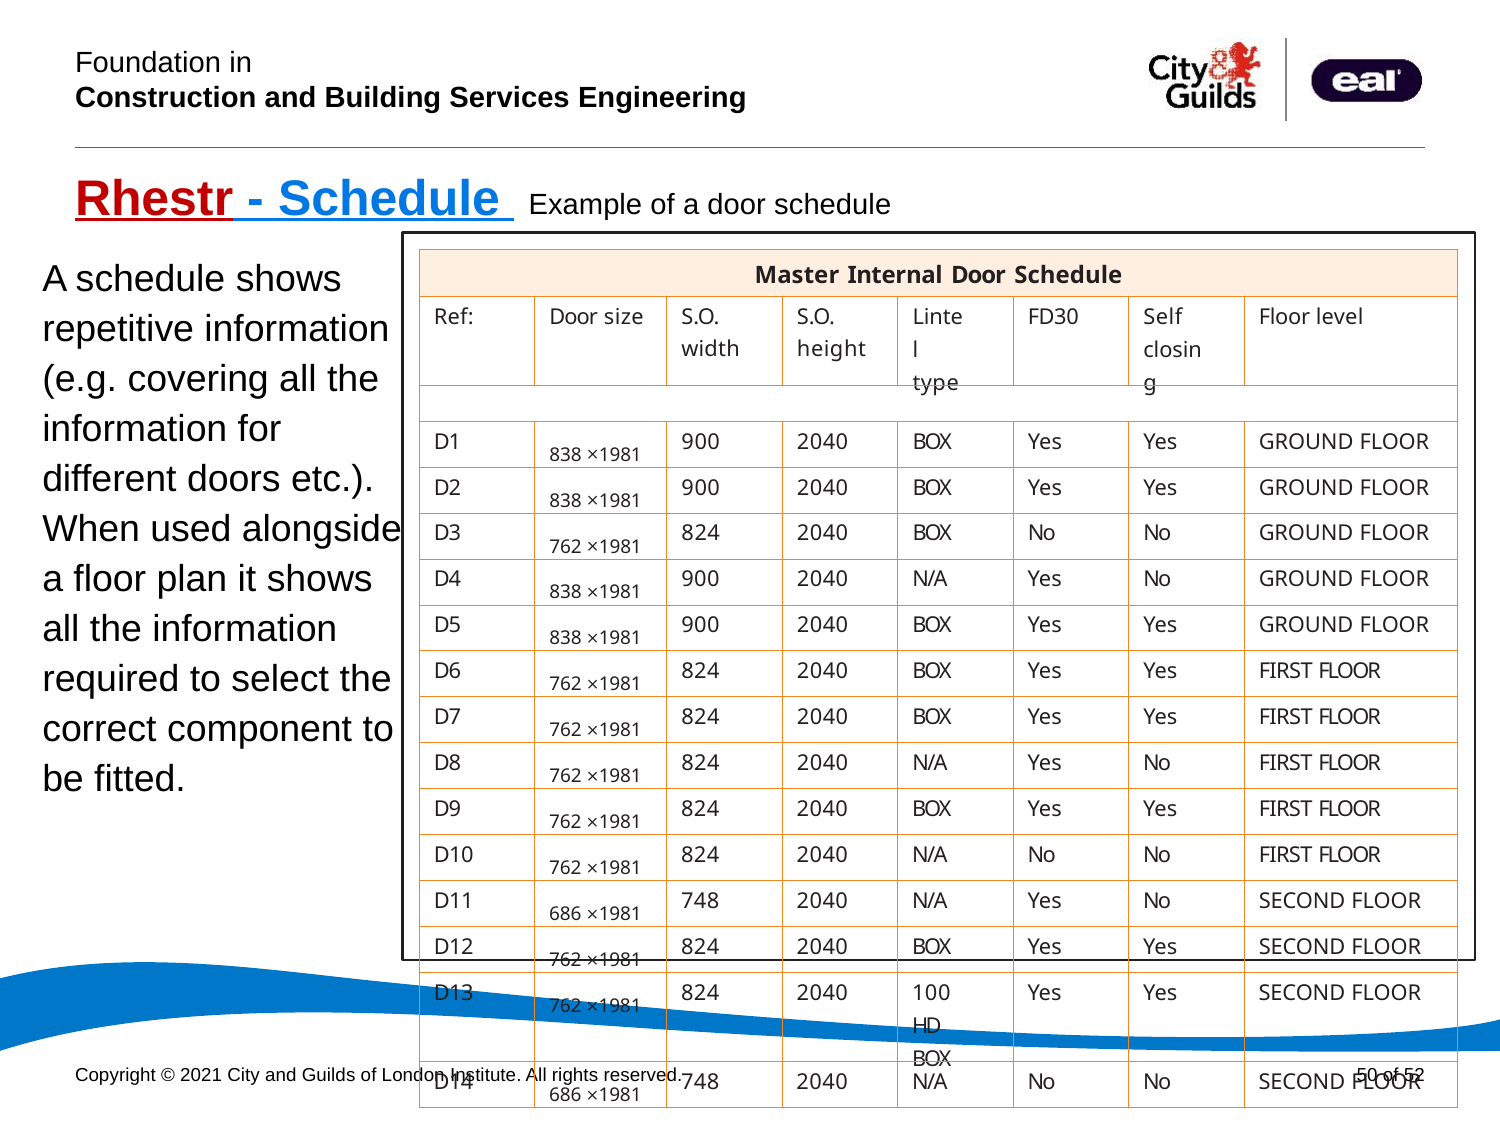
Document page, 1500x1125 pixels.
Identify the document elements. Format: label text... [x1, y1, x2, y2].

table_cell BOX [898, 651, 1013, 696]
table_cell Door size [535, 297, 666, 385]
table_cell D9 [420, 789, 534, 834]
table_cell 2040 [783, 422, 897, 467]
table_cell D12 [420, 927, 534, 972]
table_cell Yes [1014, 973, 1128, 1061]
table_cell 2040 [783, 1062, 897, 1107]
table_cell N/A [898, 560, 1013, 605]
table_cell Ref: [420, 297, 534, 385]
table_cell 2040 [783, 468, 897, 513]
table_cell GROUND FLOOR [1245, 514, 1457, 559]
table_cell 762 ×1981 [535, 927, 666, 972]
list A schedule shows repetitive information (e.g. covering all the information for different doors etc.). When used alongside a floor plan it shows all the information required to select the correct component to be fitted. [42, 248, 402, 811]
table_cell 2040 [783, 835, 897, 880]
table_cell Self closing [1129, 297, 1244, 385]
table_cell 824 [667, 514, 782, 559]
table_cell 900 [667, 468, 782, 513]
table_cell No [1014, 835, 1128, 880]
table_cell FIRST FLOOR [1245, 789, 1457, 834]
table_cell D14 [420, 1062, 534, 1107]
table_cell 686 ×1981 [535, 1062, 666, 1107]
table_cell Yes [1129, 651, 1244, 696]
table_cell Yes [1129, 789, 1244, 834]
table_cell BOX [898, 789, 1013, 834]
table_cell FIRST FLOOR [1245, 835, 1457, 880]
table_cell 762 ×1981 [535, 743, 666, 788]
table_cell 2040 [783, 881, 897, 926]
table_cell 838 ×1981 [535, 422, 666, 467]
table_cell 762 ×1981 [535, 835, 666, 880]
table_cell 824 [667, 973, 782, 1061]
table_cell 2040 [783, 789, 897, 834]
table_cell D13 [420, 973, 534, 1061]
table_cell 100 HD BOX [898, 973, 1013, 1061]
table_cell GROUND FLOOR [1245, 606, 1457, 650]
title Rhestr - Schedule [74, 165, 1426, 229]
table_cell Yes [1014, 422, 1128, 467]
table_cell No [1014, 514, 1128, 559]
table_cell 2040 [783, 927, 897, 972]
table_cell FD30 [1014, 297, 1128, 385]
table_cell 838 ×1981 [535, 560, 666, 605]
table_cell Yes [1014, 468, 1128, 513]
table_cell Yes [1014, 606, 1128, 650]
table_cell Yes [1014, 927, 1128, 972]
table_cell 762 ×1981 [535, 789, 666, 834]
table_cell Floor level [1245, 297, 1457, 385]
table_cell D2 [420, 468, 534, 513]
table_cell D1 [420, 422, 534, 467]
table_cell 2040 [783, 651, 897, 696]
table_cell SECOND FLOOR [1245, 973, 1457, 1061]
table_cell SECOND FLOOR [1245, 881, 1457, 926]
table_cell 2040 [783, 514, 897, 559]
table_cell 824 [667, 697, 782, 742]
table_cell No [1129, 560, 1244, 605]
table_cell 2040 [783, 606, 897, 650]
table_cell D7 [420, 697, 534, 742]
table_cell D4 [420, 560, 534, 605]
table_cell 824 [667, 743, 782, 788]
table_cell 748 [667, 1062, 782, 1107]
table_cell 838 ×1981 [535, 606, 666, 650]
table_cell SECOND FLOOR [1245, 1062, 1457, 1107]
table_cell Yes [1014, 881, 1128, 926]
table_cell Yes [1014, 789, 1128, 834]
table_cell D6 [420, 651, 534, 696]
table_cell 748 [667, 881, 782, 926]
table_header Master Internal Door Schedule [420, 250, 1457, 296]
table_cell 824 [667, 835, 782, 880]
table_cell GROUND FLOOR [1245, 422, 1457, 467]
table_cell N/A [898, 835, 1013, 880]
table_cell No [1129, 881, 1244, 926]
table_cell Yes [1129, 468, 1244, 513]
table_cell BOX [898, 927, 1013, 972]
table_cell D10 [420, 835, 534, 880]
table_cell 824 [667, 651, 782, 696]
table_cell [420, 386, 1457, 421]
table_cell 900 [667, 606, 782, 650]
table_cell Yes [1129, 697, 1244, 742]
table_cell 900 [667, 560, 782, 605]
table_cell No [1129, 835, 1244, 880]
table_cell D3 [420, 514, 534, 559]
text_box Example of a door schedule [513, 177, 1289, 228]
table_cell N/A [898, 881, 1013, 926]
table_cell 824 [667, 927, 782, 972]
table_cell 2040 [783, 697, 897, 742]
table_cell D5 [420, 606, 534, 650]
table_cell 762 ×1981 [535, 651, 666, 696]
table_cell No [1129, 1062, 1244, 1107]
table_cell S.O. height [783, 297, 897, 385]
table_cell Yes [1014, 743, 1128, 788]
table_cell Yes [1014, 697, 1128, 742]
table_cell 2040 [783, 743, 897, 788]
table_cell 824 [667, 789, 782, 834]
table_cell Yes [1129, 973, 1244, 1061]
table_cell S.O. width [667, 297, 782, 385]
table_cell No [1129, 514, 1244, 559]
table_cell BOX [898, 468, 1013, 513]
table_cell Yes [1129, 927, 1244, 972]
table_cell 762 ×1981 [535, 697, 666, 742]
table_cell No [1129, 743, 1244, 788]
table_cell Lintel type [898, 297, 1013, 385]
table_cell 686 ×1981 [535, 881, 666, 926]
table_cell FIRST FLOOR [1245, 697, 1457, 742]
table_cell BOX [898, 697, 1013, 742]
table_cell 762 ×1981 [535, 514, 666, 559]
table_cell GROUND FLOOR [1245, 468, 1457, 513]
table_cell N/A [898, 743, 1013, 788]
table_cell Yes [1014, 560, 1128, 605]
table_cell BOX [898, 514, 1013, 559]
table_cell No [1014, 1062, 1128, 1107]
table_cell Yes [1014, 651, 1128, 696]
table_cell SECOND FLOOR [1245, 927, 1457, 972]
text_box [402, 232, 1476, 960]
table_cell FIRST FLOOR [1245, 743, 1457, 788]
table_cell D8 [420, 743, 534, 788]
table_cell 900 [667, 422, 782, 467]
table_cell GROUND FLOOR [1245, 560, 1457, 605]
table_cell 2040 [783, 973, 897, 1061]
table_cell Yes [1129, 422, 1244, 467]
picture [1149, 38, 1422, 121]
table_cell D11 [420, 881, 534, 926]
table_cell FIRST FLOOR [1245, 651, 1457, 696]
table_cell 762 ×1981 [535, 973, 666, 1061]
table_cell Yes [1129, 606, 1244, 650]
table_cell BOX [898, 422, 1013, 467]
table_cell 2040 [783, 560, 897, 605]
table_cell N/A [898, 1062, 1013, 1107]
table_cell 838 ×1981 [535, 468, 666, 513]
table_cell BOX [898, 606, 1013, 650]
